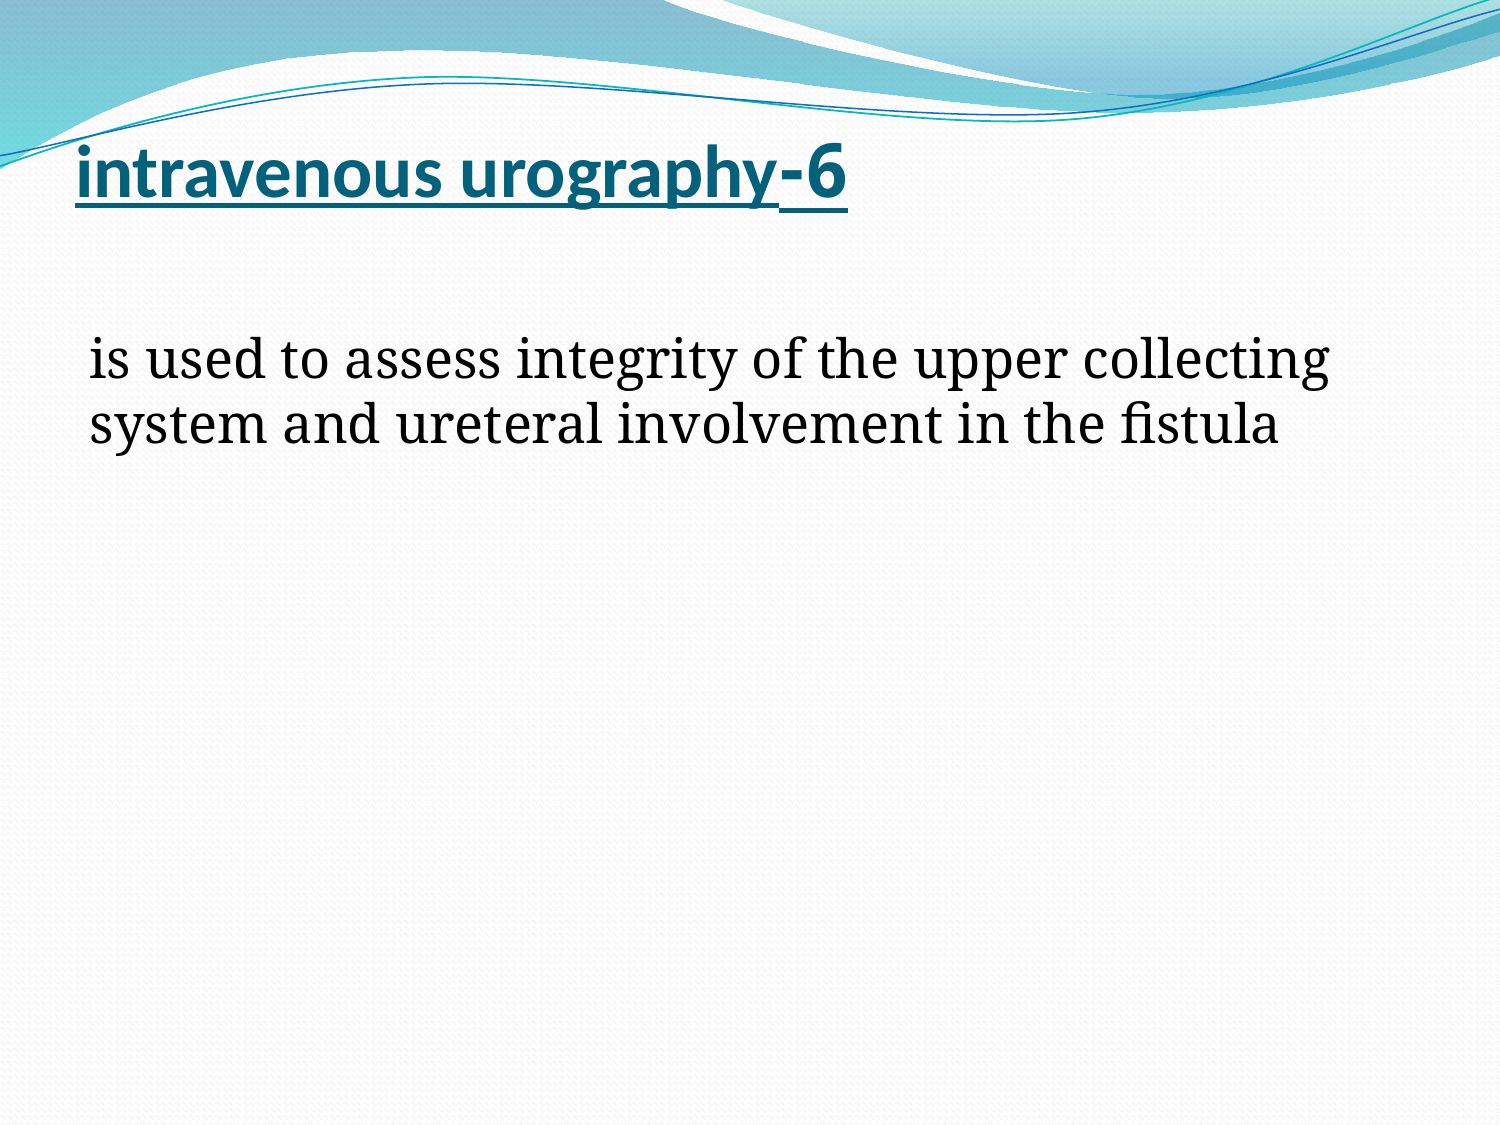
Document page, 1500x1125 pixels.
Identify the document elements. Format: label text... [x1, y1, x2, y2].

title 6-intravenous urography [75, 115, 1425, 303]
list is used to assess integrity of the upper collecting system and ureteral involvement in the fistula [75, 317, 1425, 1038]
